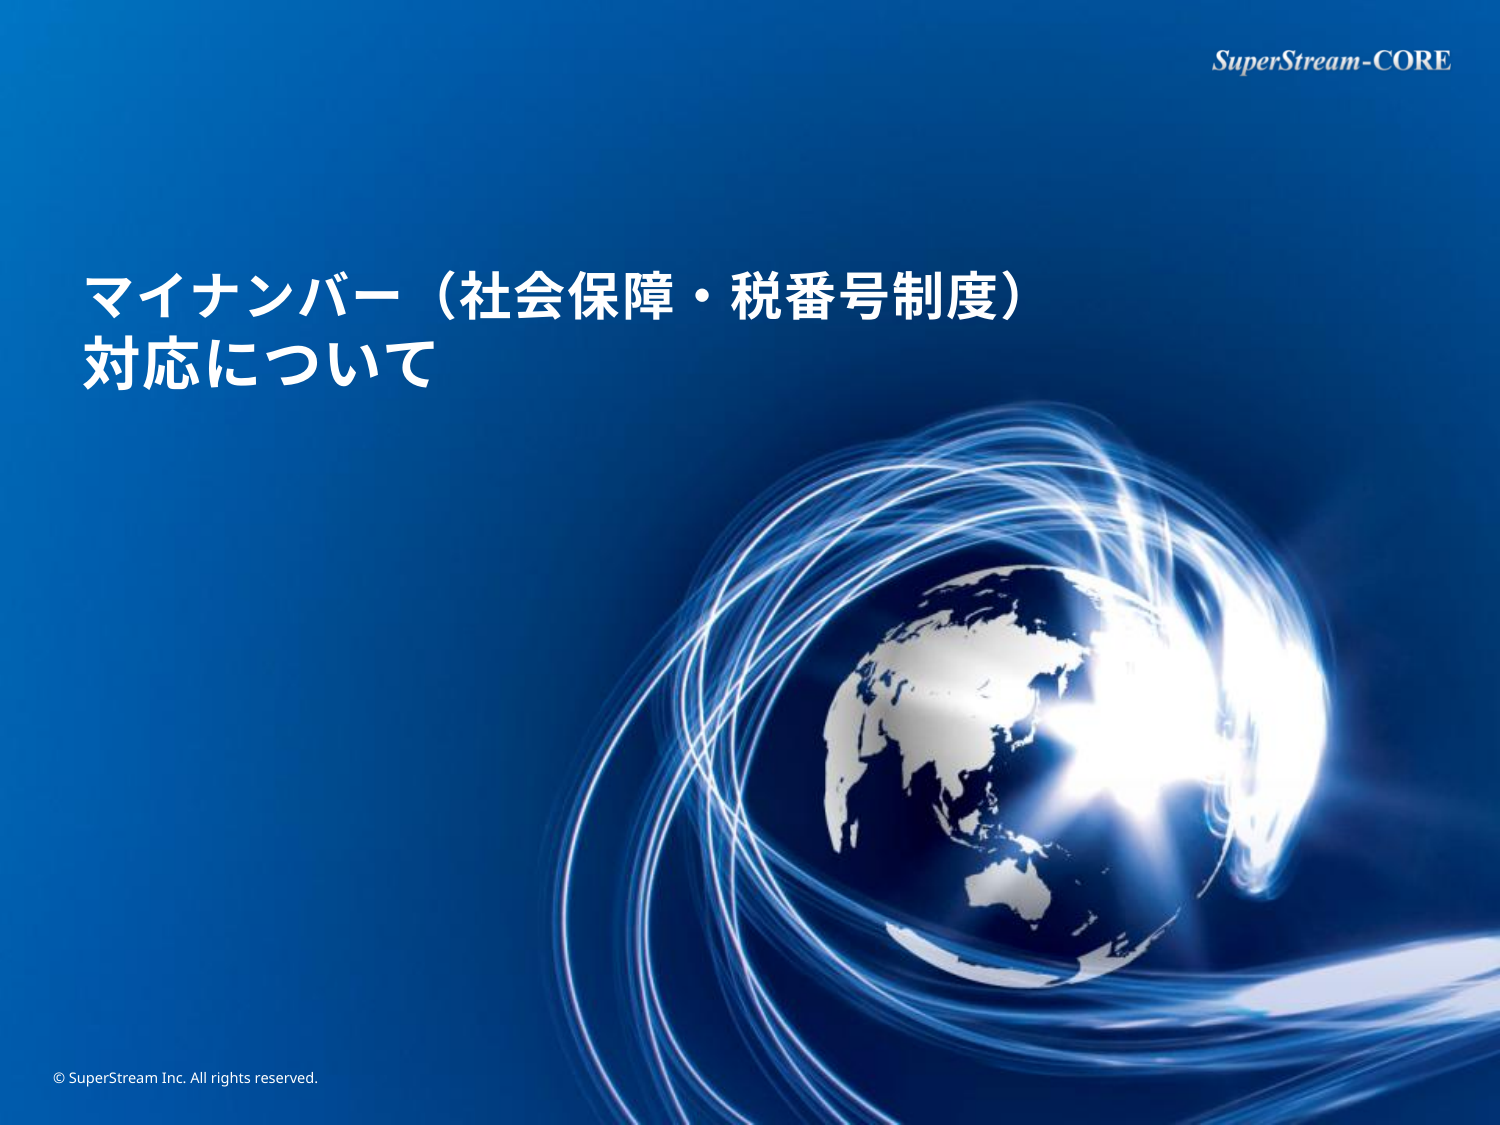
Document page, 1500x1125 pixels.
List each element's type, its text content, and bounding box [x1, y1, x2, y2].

footer © SuperStream Inc. All rights reserved. [53, 1063, 408, 1093]
title マイナンバー（社会保障・税番号制度） 対応について [82, 184, 1069, 398]
picture [0, 0, 1500, 1125]
